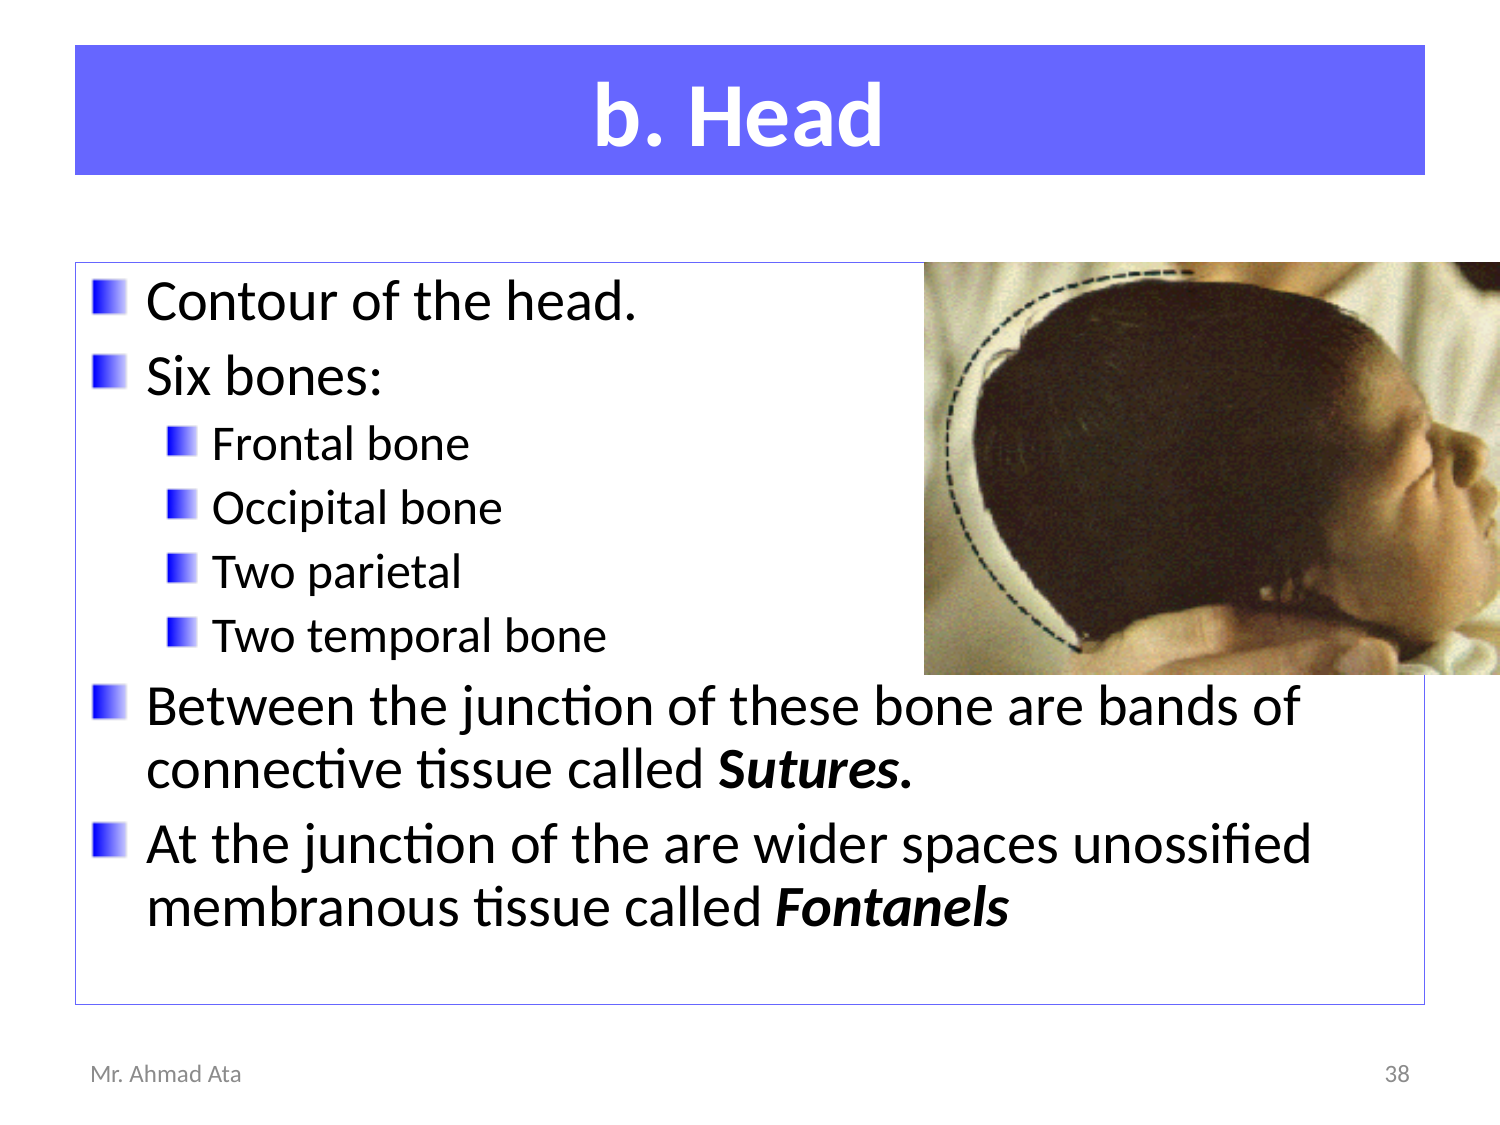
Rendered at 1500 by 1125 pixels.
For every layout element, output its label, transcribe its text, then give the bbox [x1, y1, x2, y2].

picture [90, 820, 131, 862]
list Contour of the head. Six bones: Frontal bone Occipital bone Two parietal Two temporal bone Between the junction of these bone are bands of connective tissue called Sutures. At the junction of the are wider spaces unossified membranous tissue called Fontanels [75, 262, 1425, 1005]
slide_number Mr. Ahmad Ata [75, 1042, 425, 1103]
picture [165, 424, 201, 460]
title b. Head [75, 45, 1425, 175]
picture [90, 277, 131, 319]
slide_number 38 [1074, 1042, 1425, 1103]
picture [924, 262, 1500, 676]
picture [165, 487, 201, 523]
picture [165, 551, 201, 587]
picture [90, 352, 131, 393]
picture [165, 615, 201, 651]
picture [90, 682, 131, 724]
